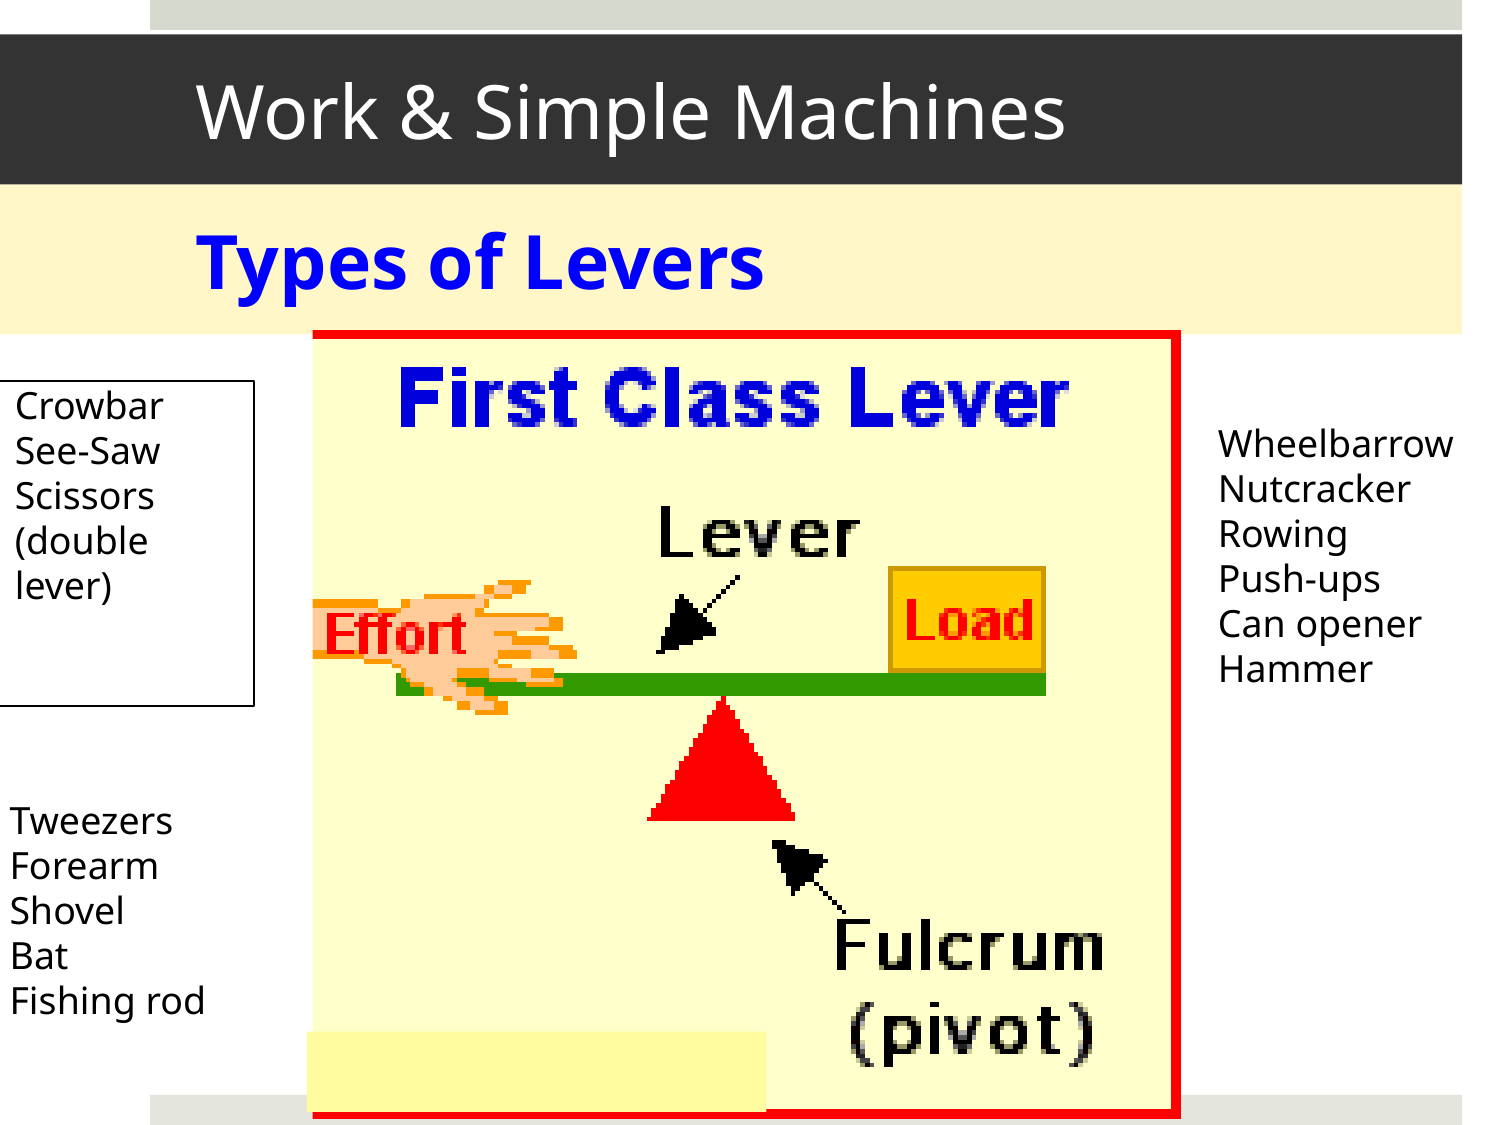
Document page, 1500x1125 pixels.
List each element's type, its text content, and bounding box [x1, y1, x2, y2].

text_box Work & Simple Machines [0, 34, 1463, 185]
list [311, 330, 1204, 1119]
title Types of Levers [0, 185, 1463, 335]
text_box Tweezers Forearm Shovel Bat Fishing rod [0, 789, 302, 1029]
text_box Wheelbarrow Nutcracker Rowing Push-ups Can opener Hammer [1204, 412, 1500, 698]
text_box Crowbar See-Saw Scissors (double lever) [0, 374, 254, 380]
text_box [306, 1031, 311, 1113]
text_box [0, 380, 255, 707]
